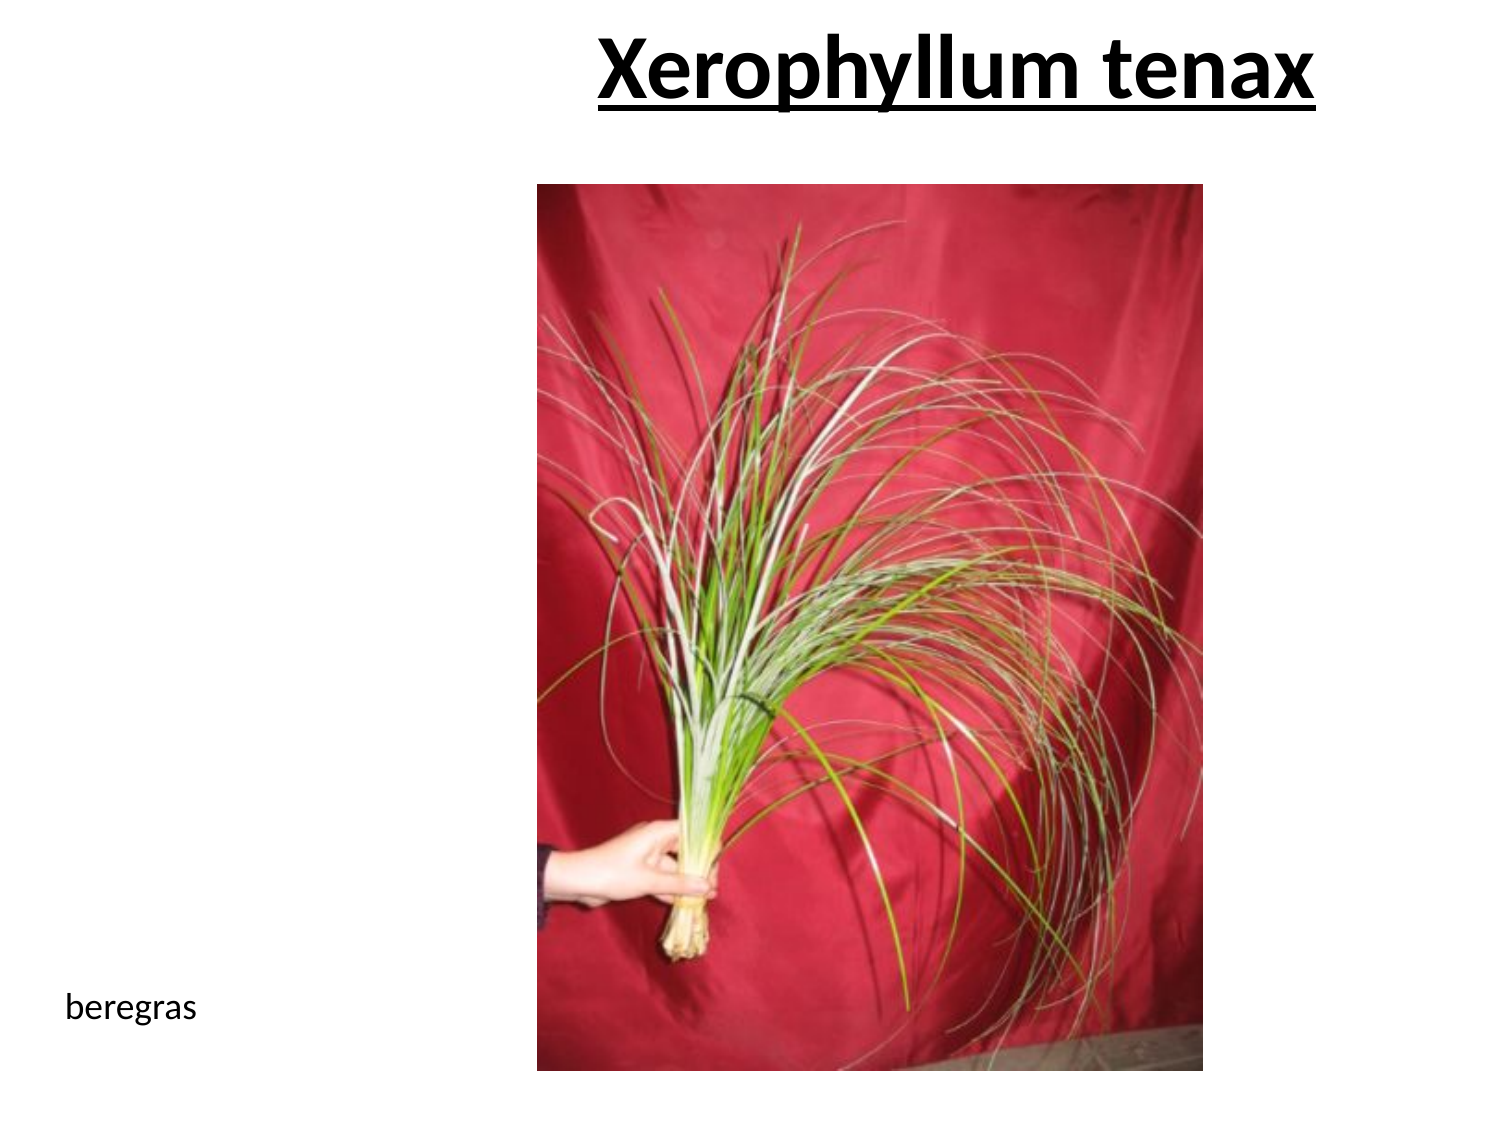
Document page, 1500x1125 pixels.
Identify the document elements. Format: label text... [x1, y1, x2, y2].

text_box beregras [50, 974, 532, 1035]
text_box Xerophyllum tenax [76, 0, 1352, 188]
picture [537, 184, 1203, 1071]
